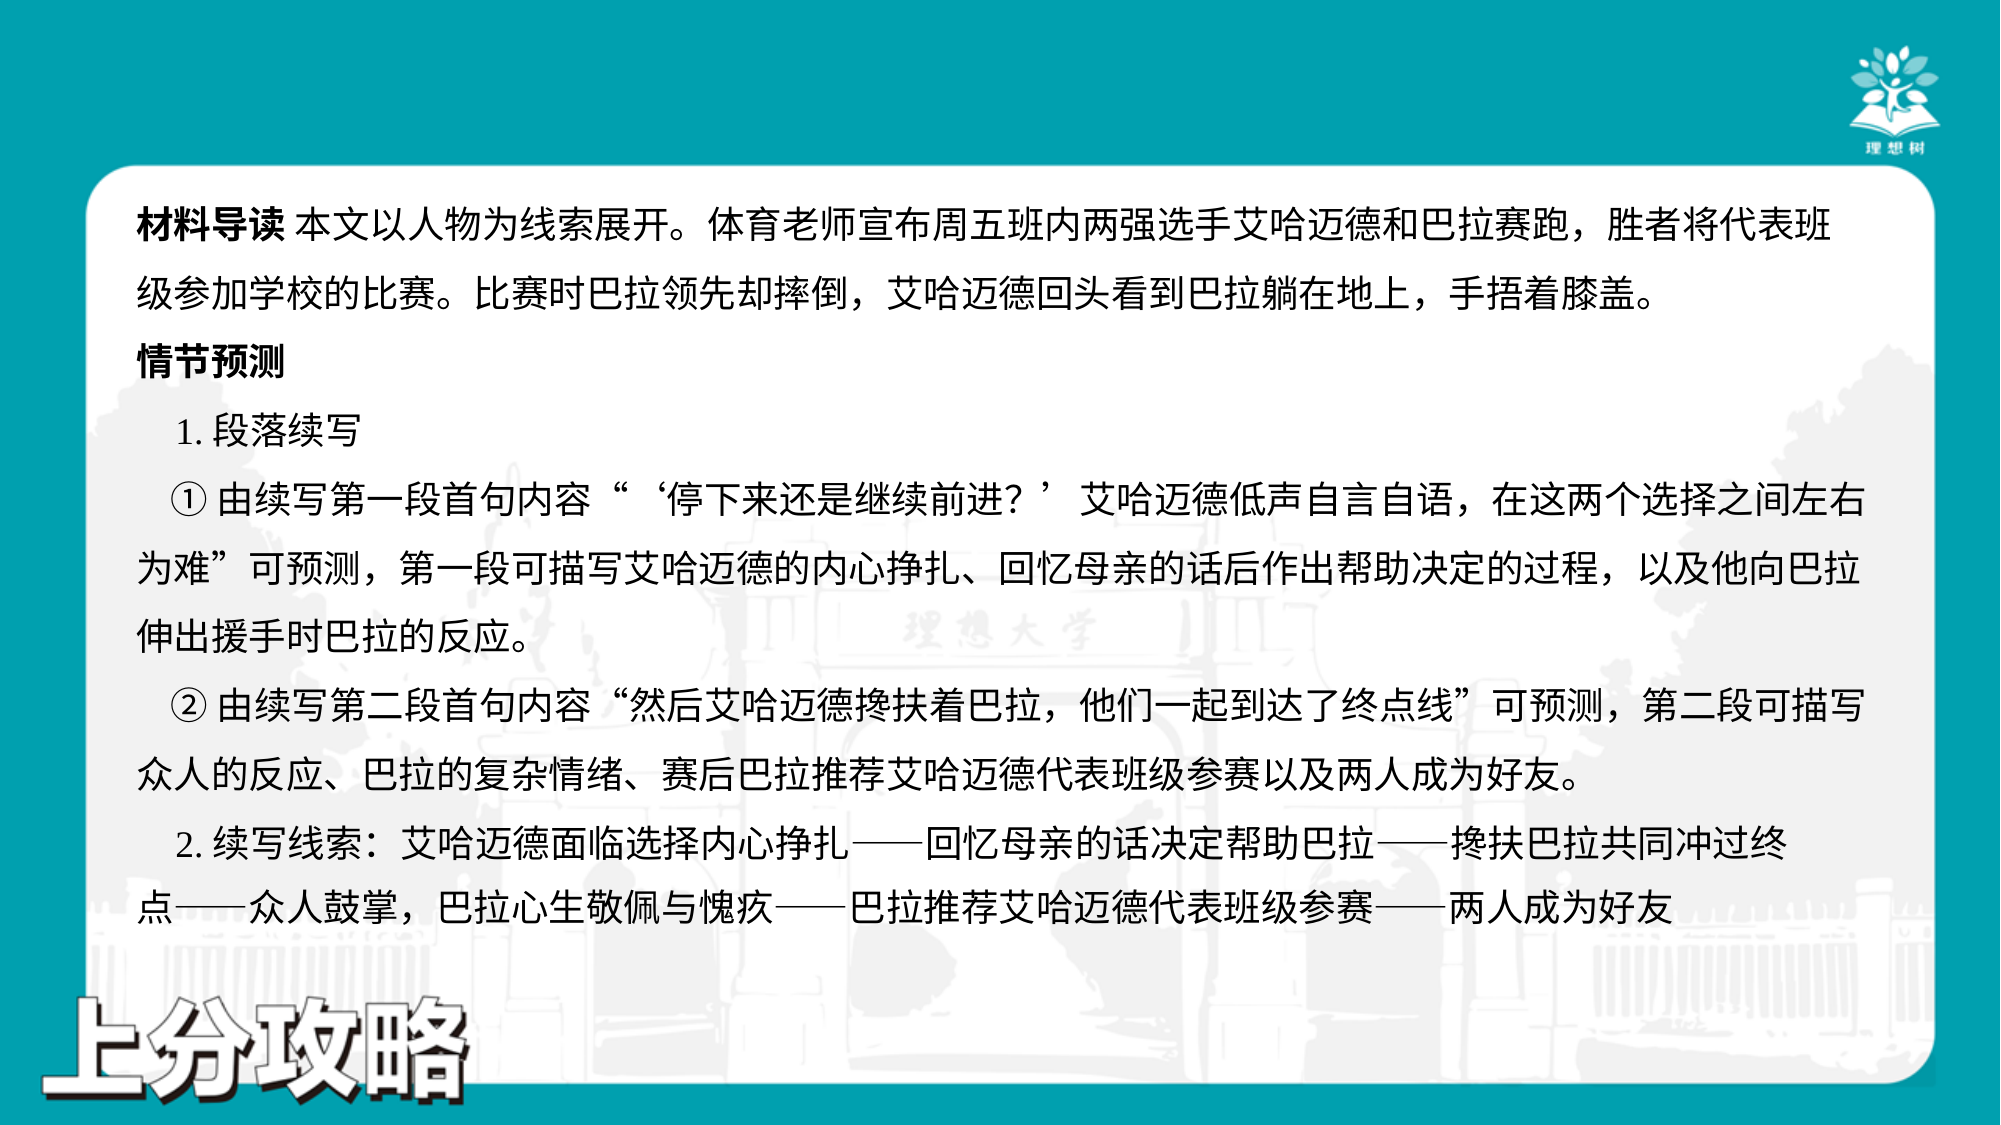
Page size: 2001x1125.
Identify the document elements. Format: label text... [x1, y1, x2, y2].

text_box 材料导读 本文以人物为线索展开。体育老师宣布周五班内两强选手艾哈迈德和巴拉赛跑，胜者将代表班 级参加学校的比赛。比赛时巴拉领先却摔倒，艾哈迈德回头看到巴拉躺在地上，手捂着膝盖。 情节预测 1.段落续写 ①由续写第一段首句内容“‘停下来还是继续前进？’艾哈迈德低声自言自语，在这两个选择之间左右 为难”可预测，第一段可描写艾哈迈德的内心挣扎、回忆母亲的话后作出帮助决定的过程，以及他向巴拉 伸出援手时巴拉的反应。 ②由续写第二段首句内容“然后艾哈迈德搀扶着巴拉，他们一起到达了终点线”可预测，第二段可描写 众人的反应、巴拉的复杂情绪、赛后巴拉推荐艾哈迈德代表班级参赛以及两人成为好友。 2.续写线索：艾哈迈德面临选择内心挣扎——回忆母亲的话决定帮助巴拉——搀扶巴拉共同冲过终 点——众人鼓掌，巴拉心生敬佩与愧疚——巴拉推荐艾哈迈德代表班级参赛——两人成为好友 [136, 177, 1865, 923]
picture [0, 0, 2000, 1125]
